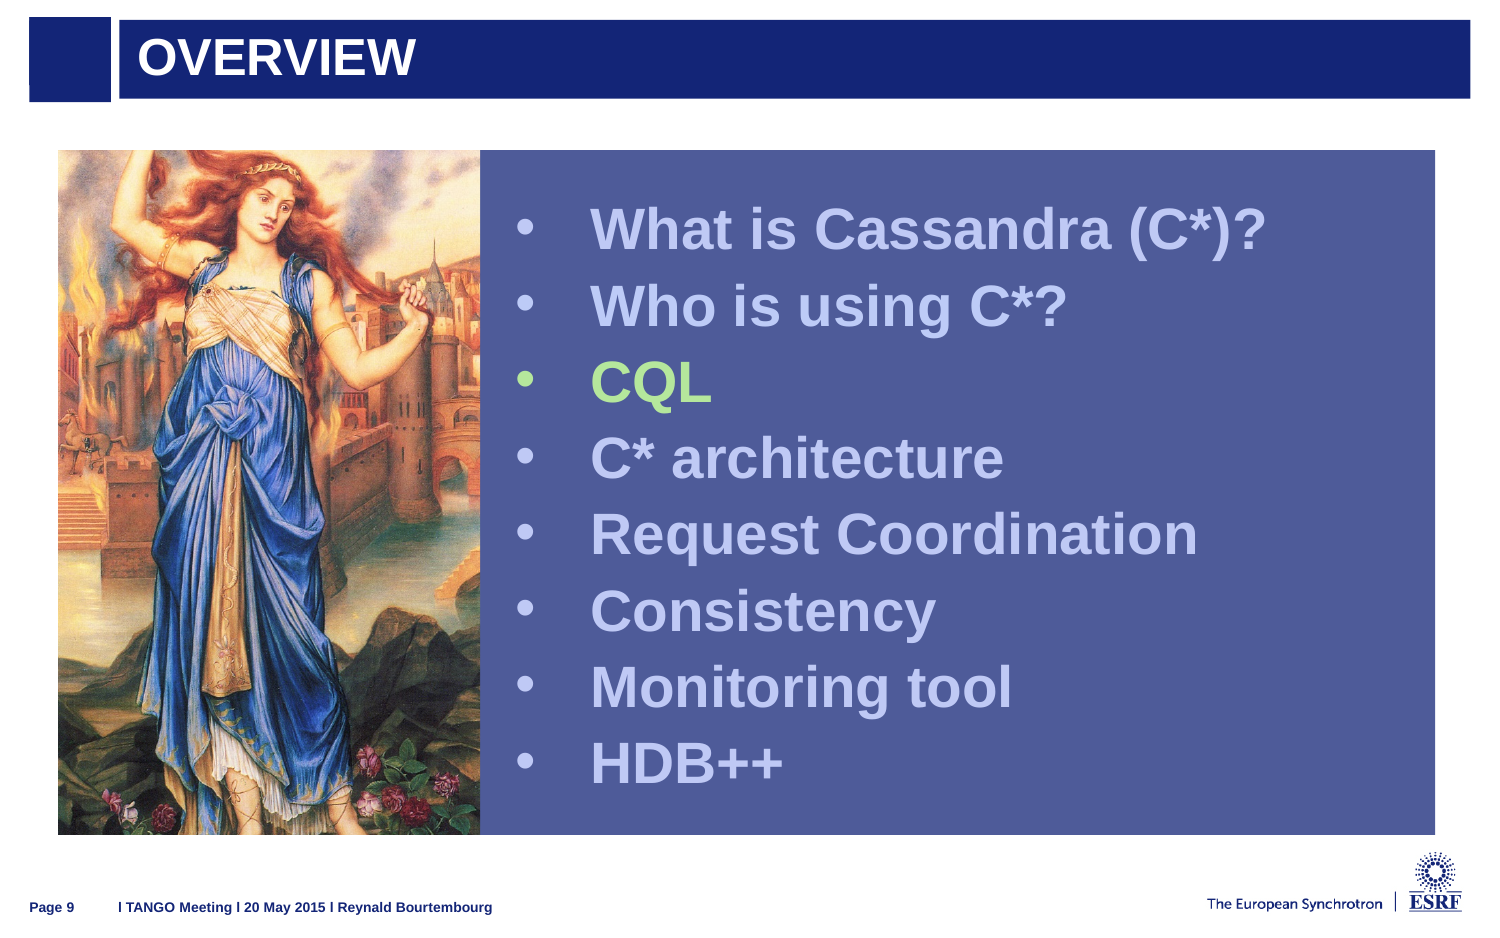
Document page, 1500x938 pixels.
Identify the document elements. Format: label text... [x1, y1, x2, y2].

picture [57, 149, 481, 836]
footer l TANGO Meeting l 20 May 2015 l Reynald Bourtembourg [118, 886, 1122, 916]
title Overview [119, 19, 1471, 99]
list What is Cassandra (C*)? Who is using C*? CQL C* architecture Request Coordination Consistency Monitoring tool HDB++ [481, 150, 1436, 835]
slide_number Page 9 [29, 886, 98, 916]
picture [1175, 831, 1500, 938]
